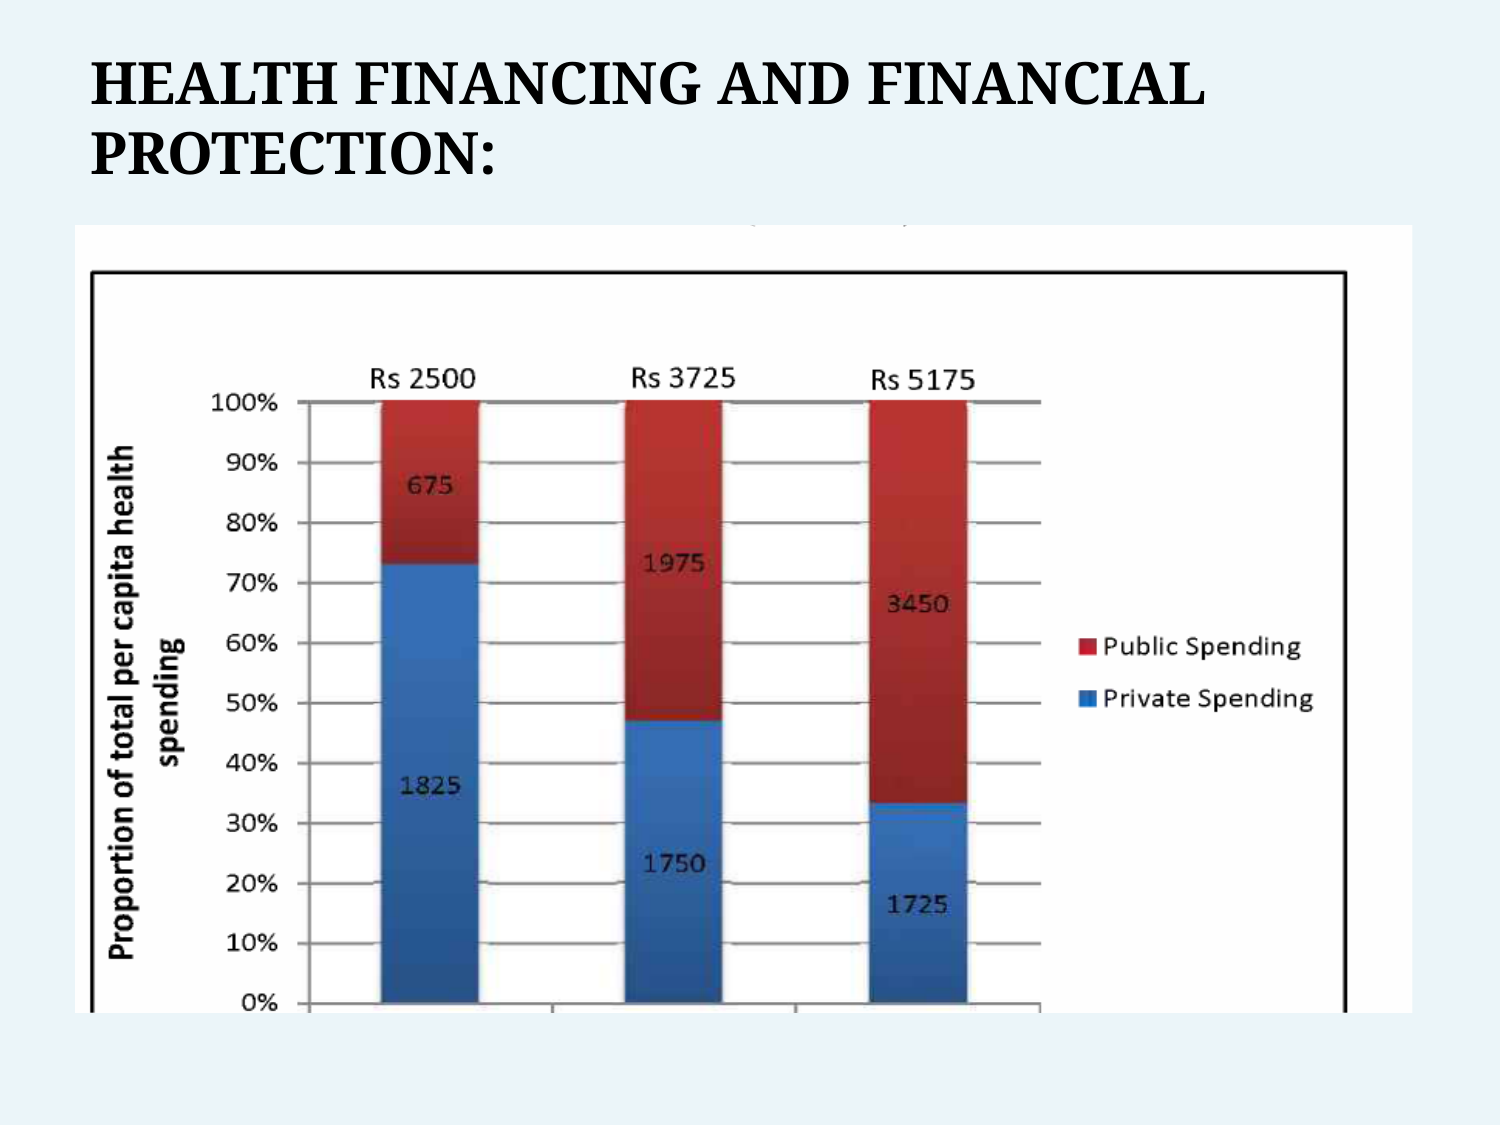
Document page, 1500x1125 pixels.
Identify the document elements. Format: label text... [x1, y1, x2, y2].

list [74, 224, 1413, 1013]
title HEALTH FINANCING AND FINANCIAL PROTECTION: [75, 45, 1425, 188]
